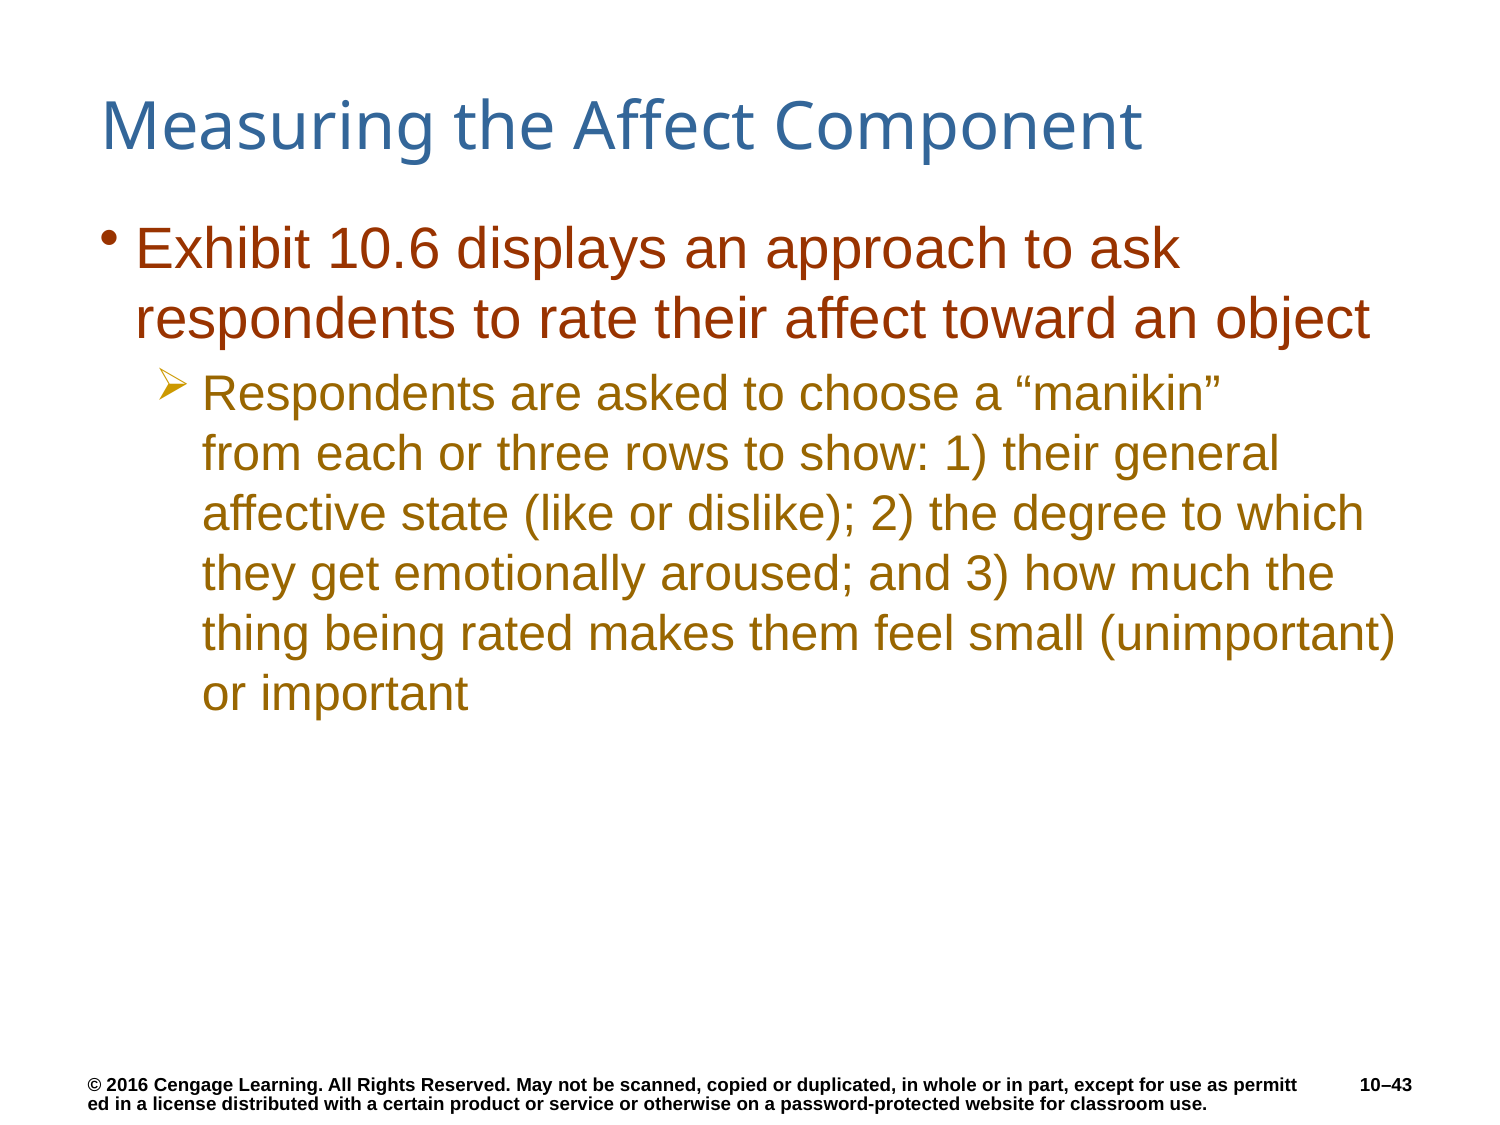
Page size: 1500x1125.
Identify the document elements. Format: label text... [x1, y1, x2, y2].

slide_number 10–43 [1050, 1042, 1413, 1103]
footer © 2016 Cengage Learning. All Rights Reserved. May not be scanned, copied or duplicated, in whole or in part, except for use as permitted in a license distributed with a certain product or service or otherwise on a password-protected website for classroom use. [87, 1057, 1050, 1103]
list Exhibit 10.6 displays an approach to ask respondents to rate their affect toward an object Respondents are asked to choose a “manikin” from each or three rows to show: 1) their general affective state (like or dislike); 2) the degree to which they get emotionally aroused; and 3) how much the thing being rated makes them feel small (unimportant) or important [84, 202, 1414, 1013]
title Measuring the Affect Component [85, 75, 1411, 171]
